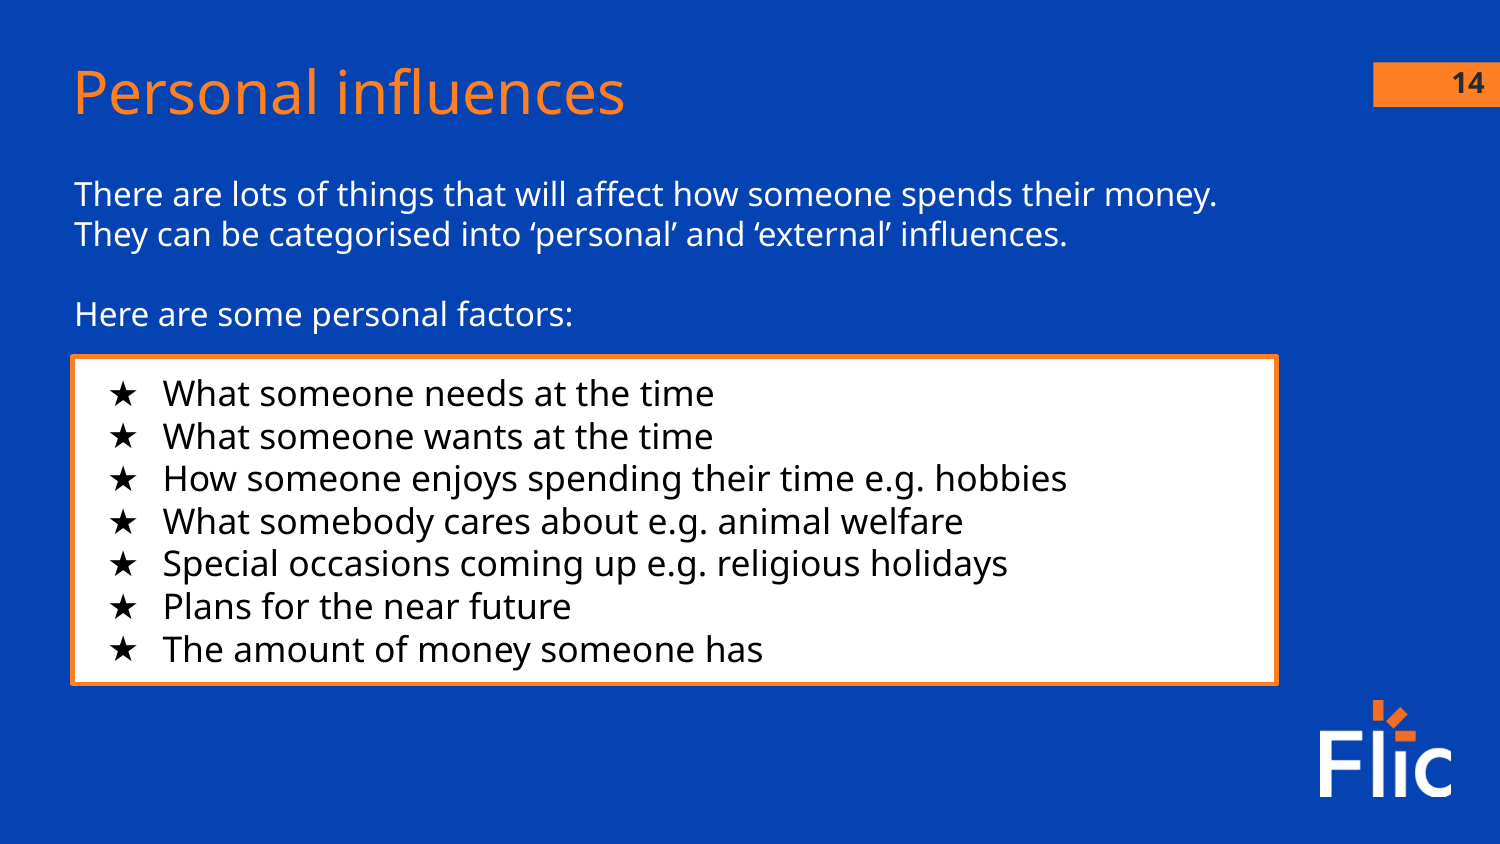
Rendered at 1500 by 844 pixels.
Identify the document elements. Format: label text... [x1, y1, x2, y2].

text_box Personal influences [72, 54, 1134, 145]
slide_number 14 [1410, 49, 1500, 115]
text_box There are lots of things that will affect how someone spends their money. They can be categorised into ‘personal’ and ‘external’ influences. Here are some personal factors: [59, 157, 1319, 348]
text_box What someone needs at the time What someone wants at the time How someone enjoys spending their time e.g. hobbies What somebody cares about e.g. animal welfare Special occasions coming up e.g. religious holidays Plans for the near future The amount of money someone has [72, 356, 1277, 685]
picture [1320, 700, 1451, 797]
